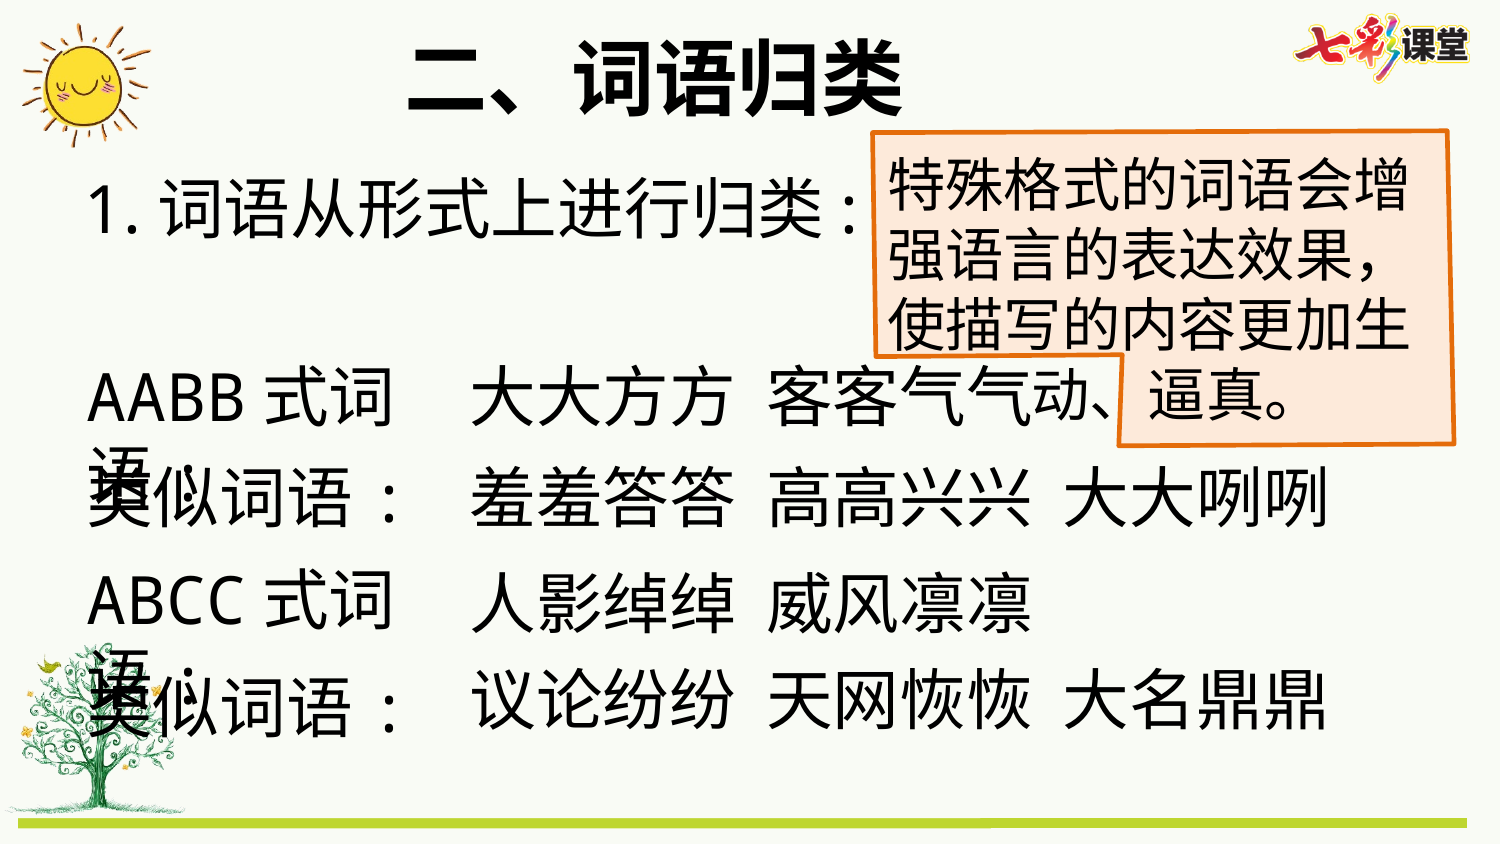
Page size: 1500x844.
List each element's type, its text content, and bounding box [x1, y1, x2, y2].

text_box 类似词语: [71, 448, 440, 543]
text_box 人影绰绰 威风凛凛 [454, 554, 1500, 650]
text_box 特殊格式的词语会增强语言的表达效果，使描写的内容更加生 动、逼真。 [871, 129, 1456, 448]
picture [0, 0, 173, 172]
text_box 议论纷纷 天网恢恢 大名鼎鼎 [454, 650, 1500, 745]
picture [0, 608, 1467, 844]
text_box 类似词语: [71, 658, 440, 754]
text_box AABB式词语: [71, 347, 514, 523]
text_box 大大方方 客客气气 [454, 347, 1120, 443]
text_box ABCC式词语: [71, 550, 436, 658]
text_box 1.词语从形式上进行归类: [70, 159, 873, 254]
text_box 羞羞答答 高高兴兴 大大咧咧 [454, 448, 1500, 543]
picture [1291, 9, 1472, 87]
text_box 二、词语归类 [390, 18, 920, 134]
